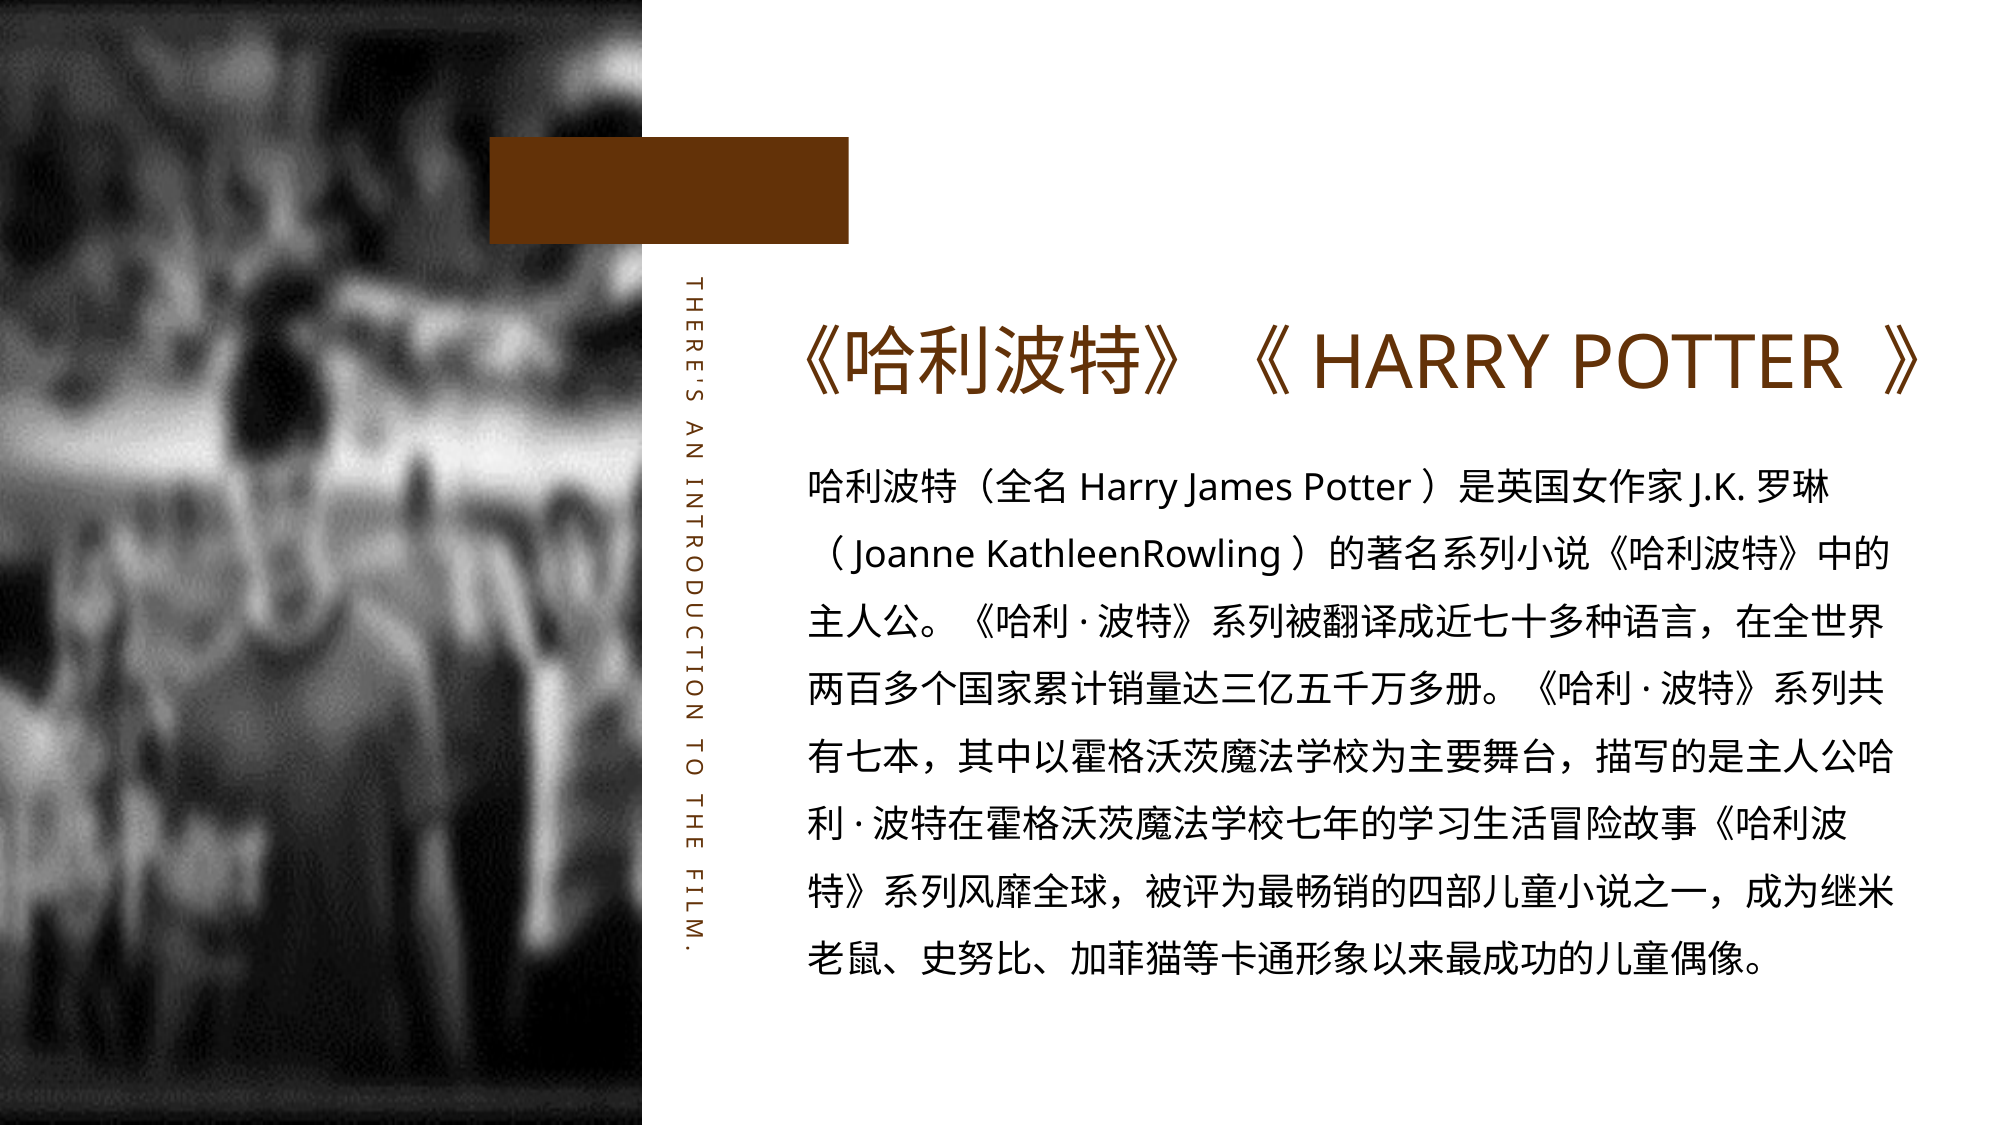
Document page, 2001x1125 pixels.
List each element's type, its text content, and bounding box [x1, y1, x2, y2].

picture [0, 0, 642, 1125]
text_box 《哈利波特》《HARRY POTTER 》 [752, 306, 1709, 448]
text_box THERE'S AN INTRODUCTION TO THE FILM. [649, 262, 717, 1125]
text_box 哈利波特（全名Harry James Potter）是英国女作家J.K.罗琳（Joanne KathleenRowling）的著名系列小说《哈利波特》中的主人公。《哈利·波特》系列被翻译成近七十多种语言，在全世界两百多个国家累计销量达三亿五千万多册。《哈利·波特》系列共有七本，其中以霍格沃茨魔法学校为主要舞台，描写的是主人公哈利·波特在霍格沃茨魔法学校七年的学习生活冒险故事《哈利波特》系列风靡全球，被评为最畅销的四部儿童小说之一，成为继米老鼠、史努比、加菲猫等卡通形象以来最成功的儿童偶像。 [792, 432, 1925, 997]
text_box [642, 136, 850, 245]
